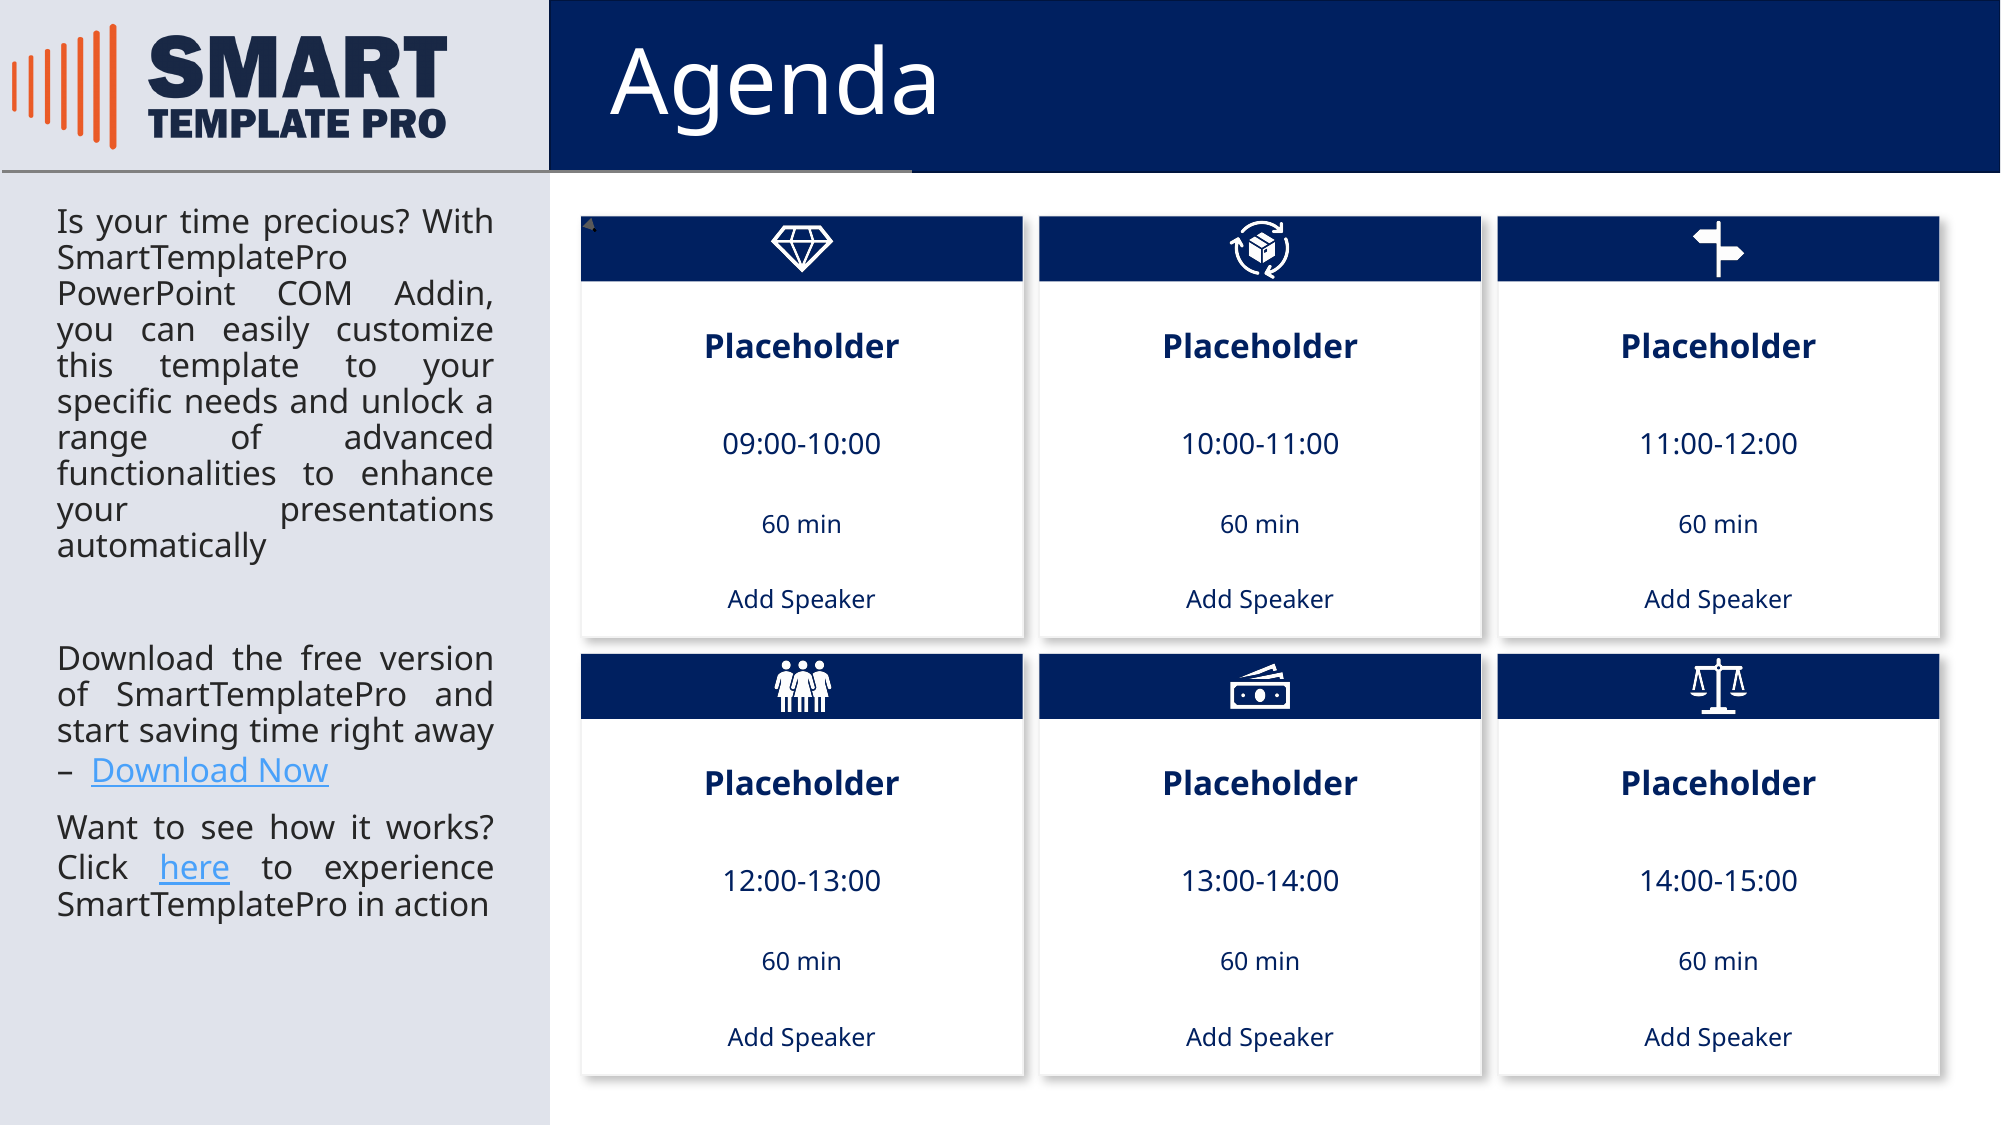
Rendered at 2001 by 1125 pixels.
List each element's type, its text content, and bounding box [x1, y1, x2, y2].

picture [0, 13, 459, 158]
text_box Agenda [595, 4, 1999, 165]
text_box Is your time precious? With SmartTemplatePro PowerPoint COM Addin, you can easily customize this template to your specific needs and unlock a range of advanced functionalities to enhance your presentations automatically Download the free version of SmartTemplatePro and start saving time right away – Download Now Want to see how it works? Click here to experience SmartTemplatePro in action [41, 197, 510, 1065]
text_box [562, 197, 1959, 1094]
